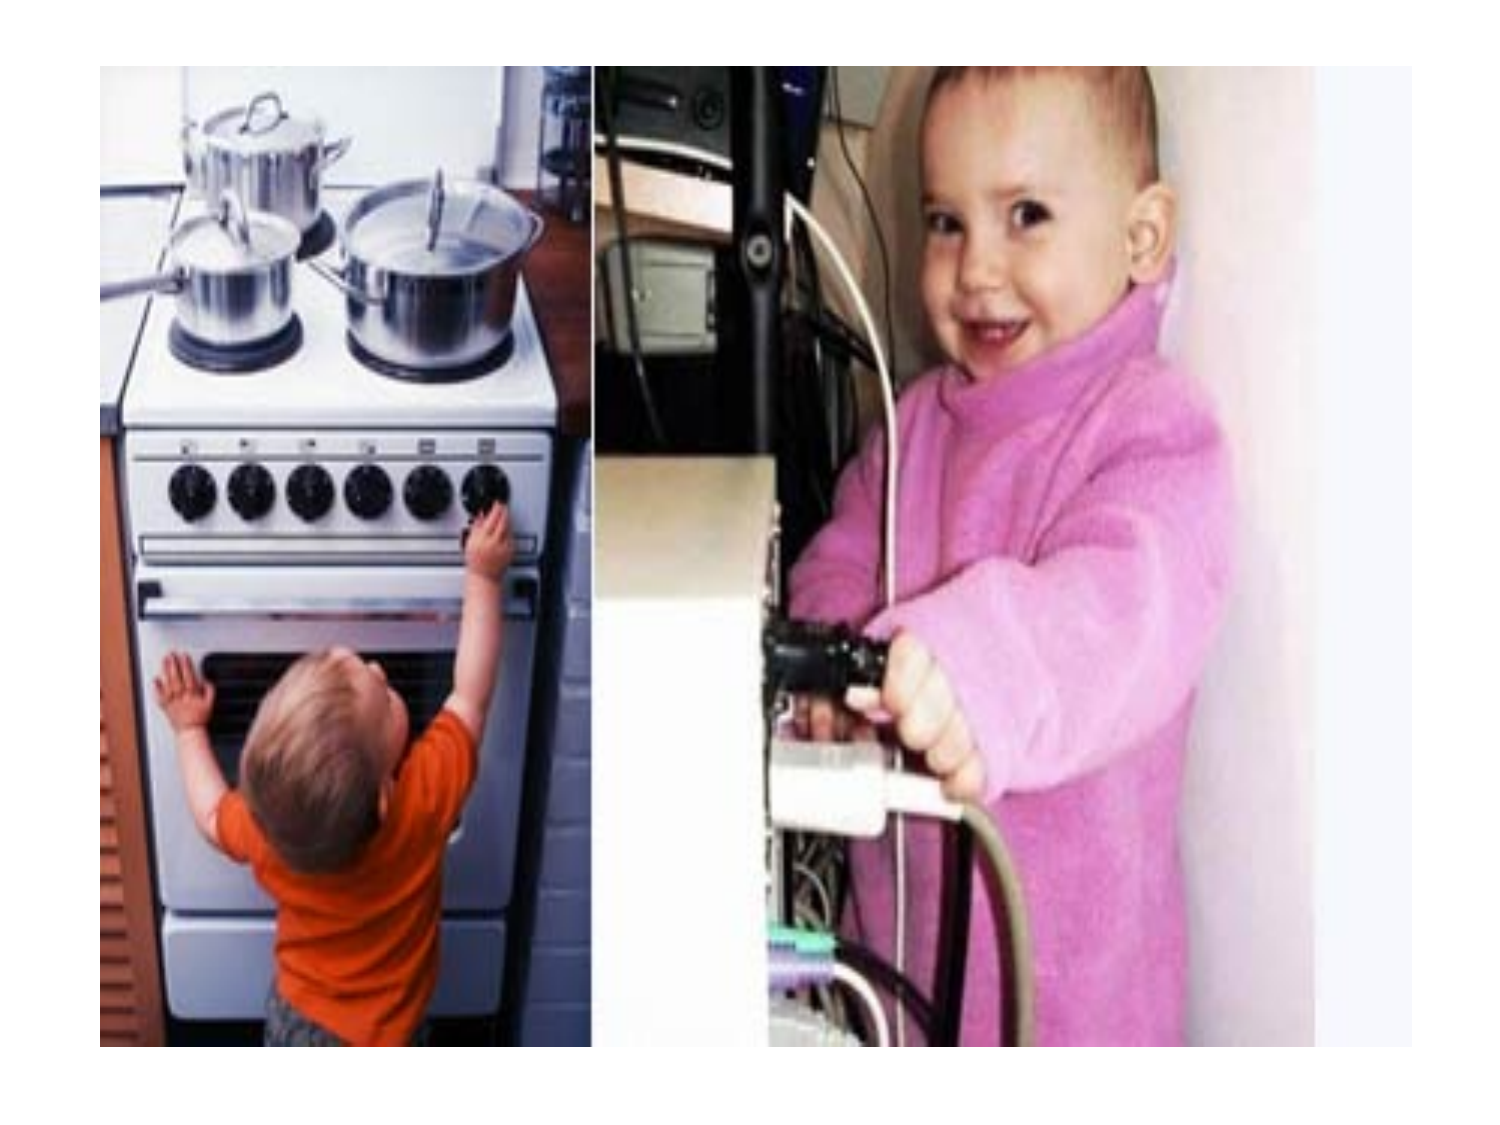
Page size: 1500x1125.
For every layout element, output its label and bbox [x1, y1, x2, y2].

picture [100, 66, 1412, 1048]
